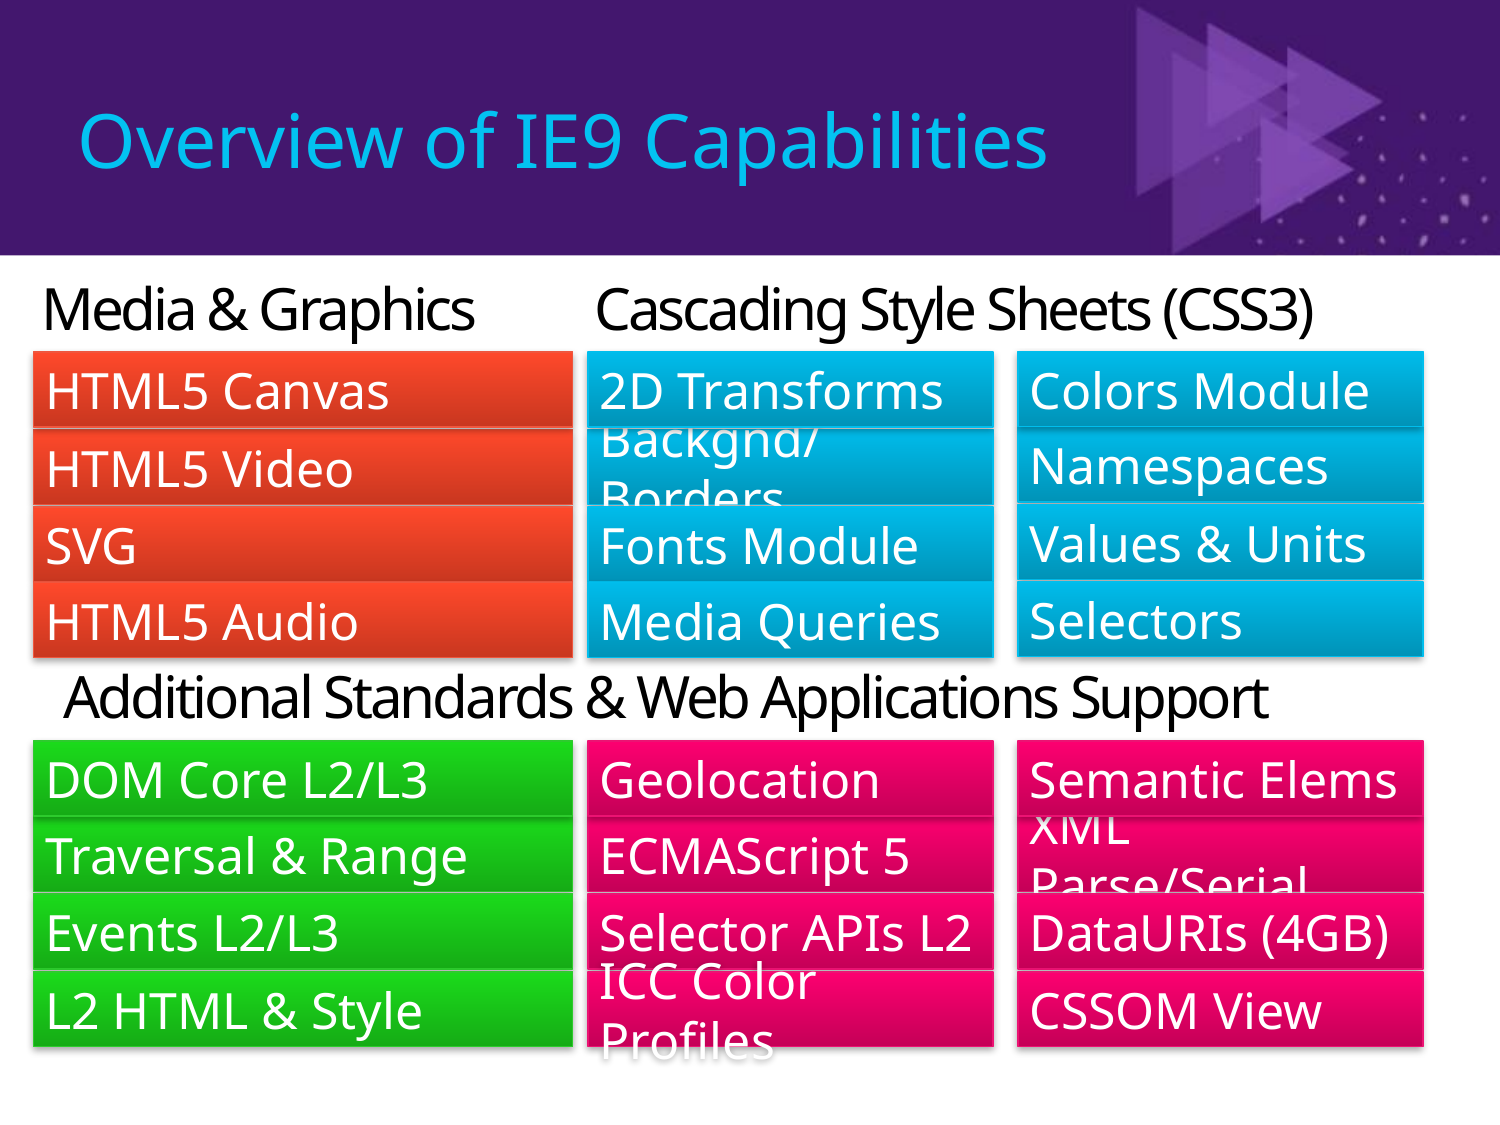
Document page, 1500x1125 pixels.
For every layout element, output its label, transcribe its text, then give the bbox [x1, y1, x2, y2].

text_box 2D Transforms [587, 351, 994, 428]
text_box Backgnd/Borders [587, 435, 994, 505]
text_box Media Queries [587, 582, 994, 658]
text_box Events L2/L3 [33, 893, 573, 970]
text_box HTML5 Canvas [33, 351, 573, 428]
text_box Selectors [1017, 581, 1424, 657]
text_box Colors Module [1017, 351, 1424, 427]
text_box Fonts Module [587, 506, 994, 582]
text_box HTML5 Audio [33, 582, 573, 658]
text_box Namespaces [1017, 434, 1424, 503]
text_box CSSOM View [1017, 971, 1424, 1047]
text_box Media & Graphics [41, 280, 568, 344]
text_box ICC Color Profiles [587, 971, 994, 1047]
text_box L2 HTML & Style [33, 971, 573, 1047]
text_box SVG [33, 506, 573, 582]
text_box DataURIs (4GB) [1017, 893, 1424, 970]
text_box Cascading Style Sheets (CSS3) [594, 280, 1397, 344]
text_box HTML5 Video [33, 435, 573, 505]
text_box ECMAScript 5 [587, 825, 994, 892]
text_box Values & Units [1017, 504, 1424, 580]
title Overview of IE9 Capabilities [62, 70, 1435, 208]
text_box DOM Core L2/L3 [33, 740, 573, 817]
text_box Additional Standards & Web Applications Support [63, 667, 1377, 731]
picture [0, 0, 1500, 255]
text_box Semantic Elems [1017, 740, 1424, 817]
text_box Traversal & Range [33, 825, 573, 892]
text_box Selector APIs L2 [587, 893, 994, 970]
text_box XML Parse/Serial [1017, 824, 1424, 892]
text_box Geolocation [587, 740, 994, 817]
